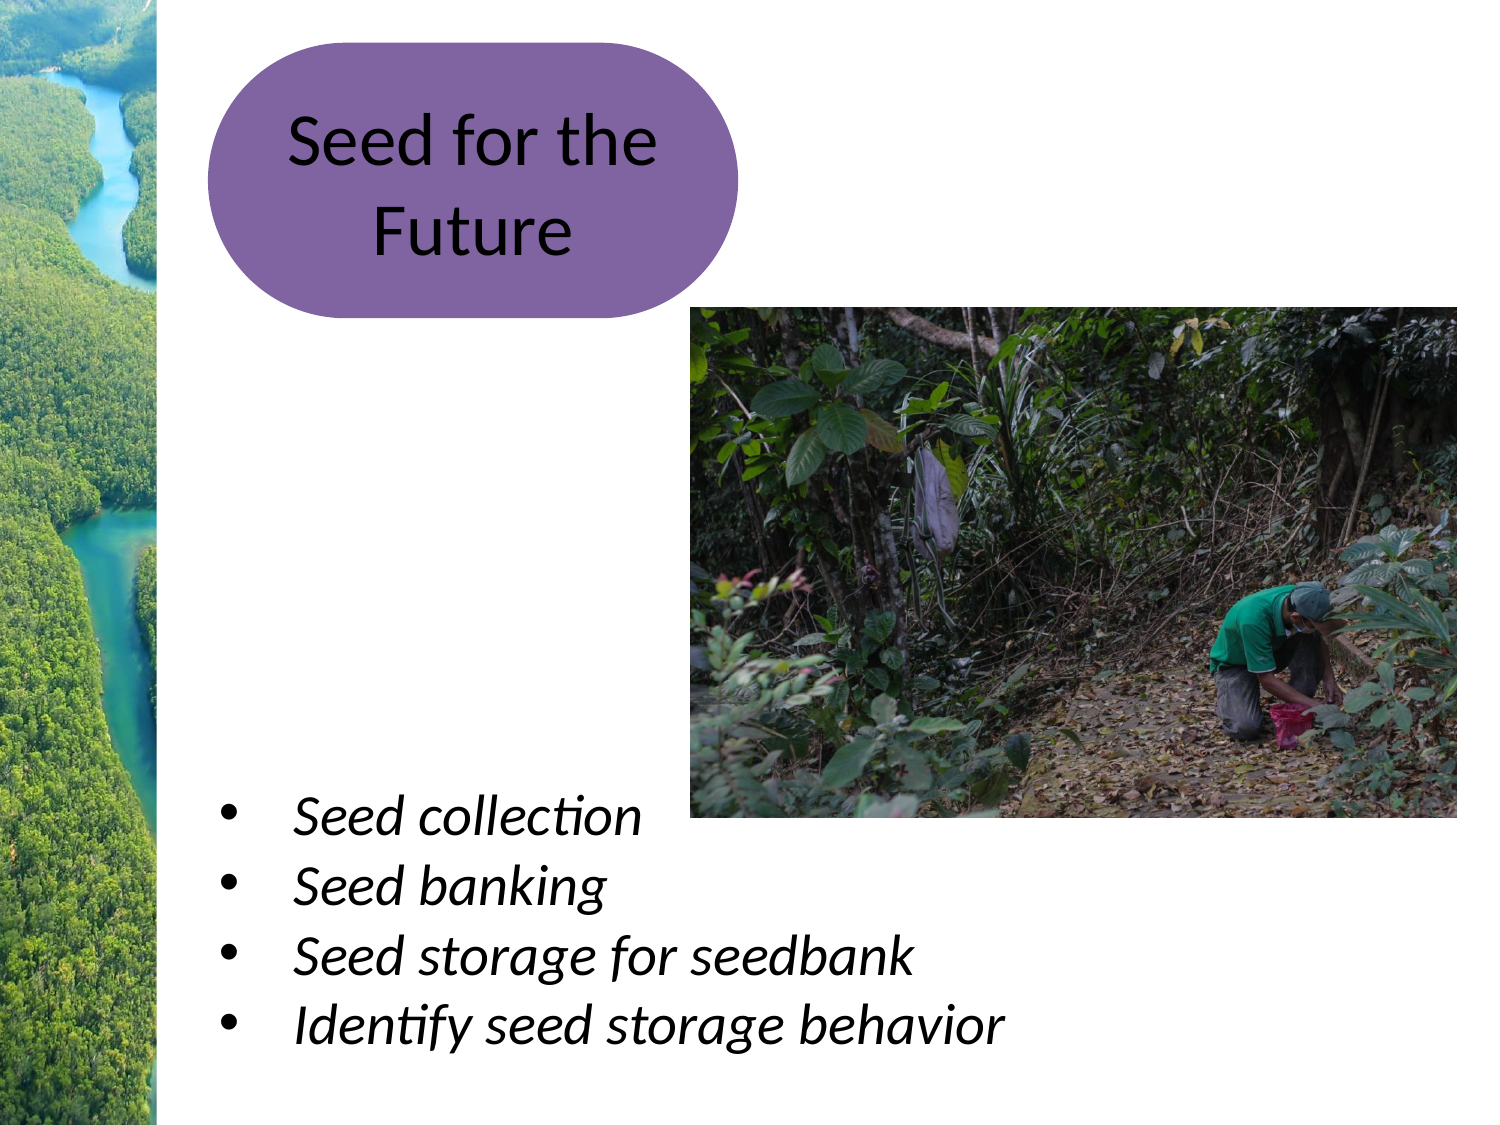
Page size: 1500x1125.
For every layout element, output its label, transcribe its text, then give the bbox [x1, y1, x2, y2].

text_box Seed collection Seed banking Seed storage for seedbank Identify seed storage behavior [204, 769, 1457, 1065]
picture [0, 0, 157, 1125]
text_box Seed for the Future [207, 42, 739, 319]
picture [690, 307, 1457, 819]
